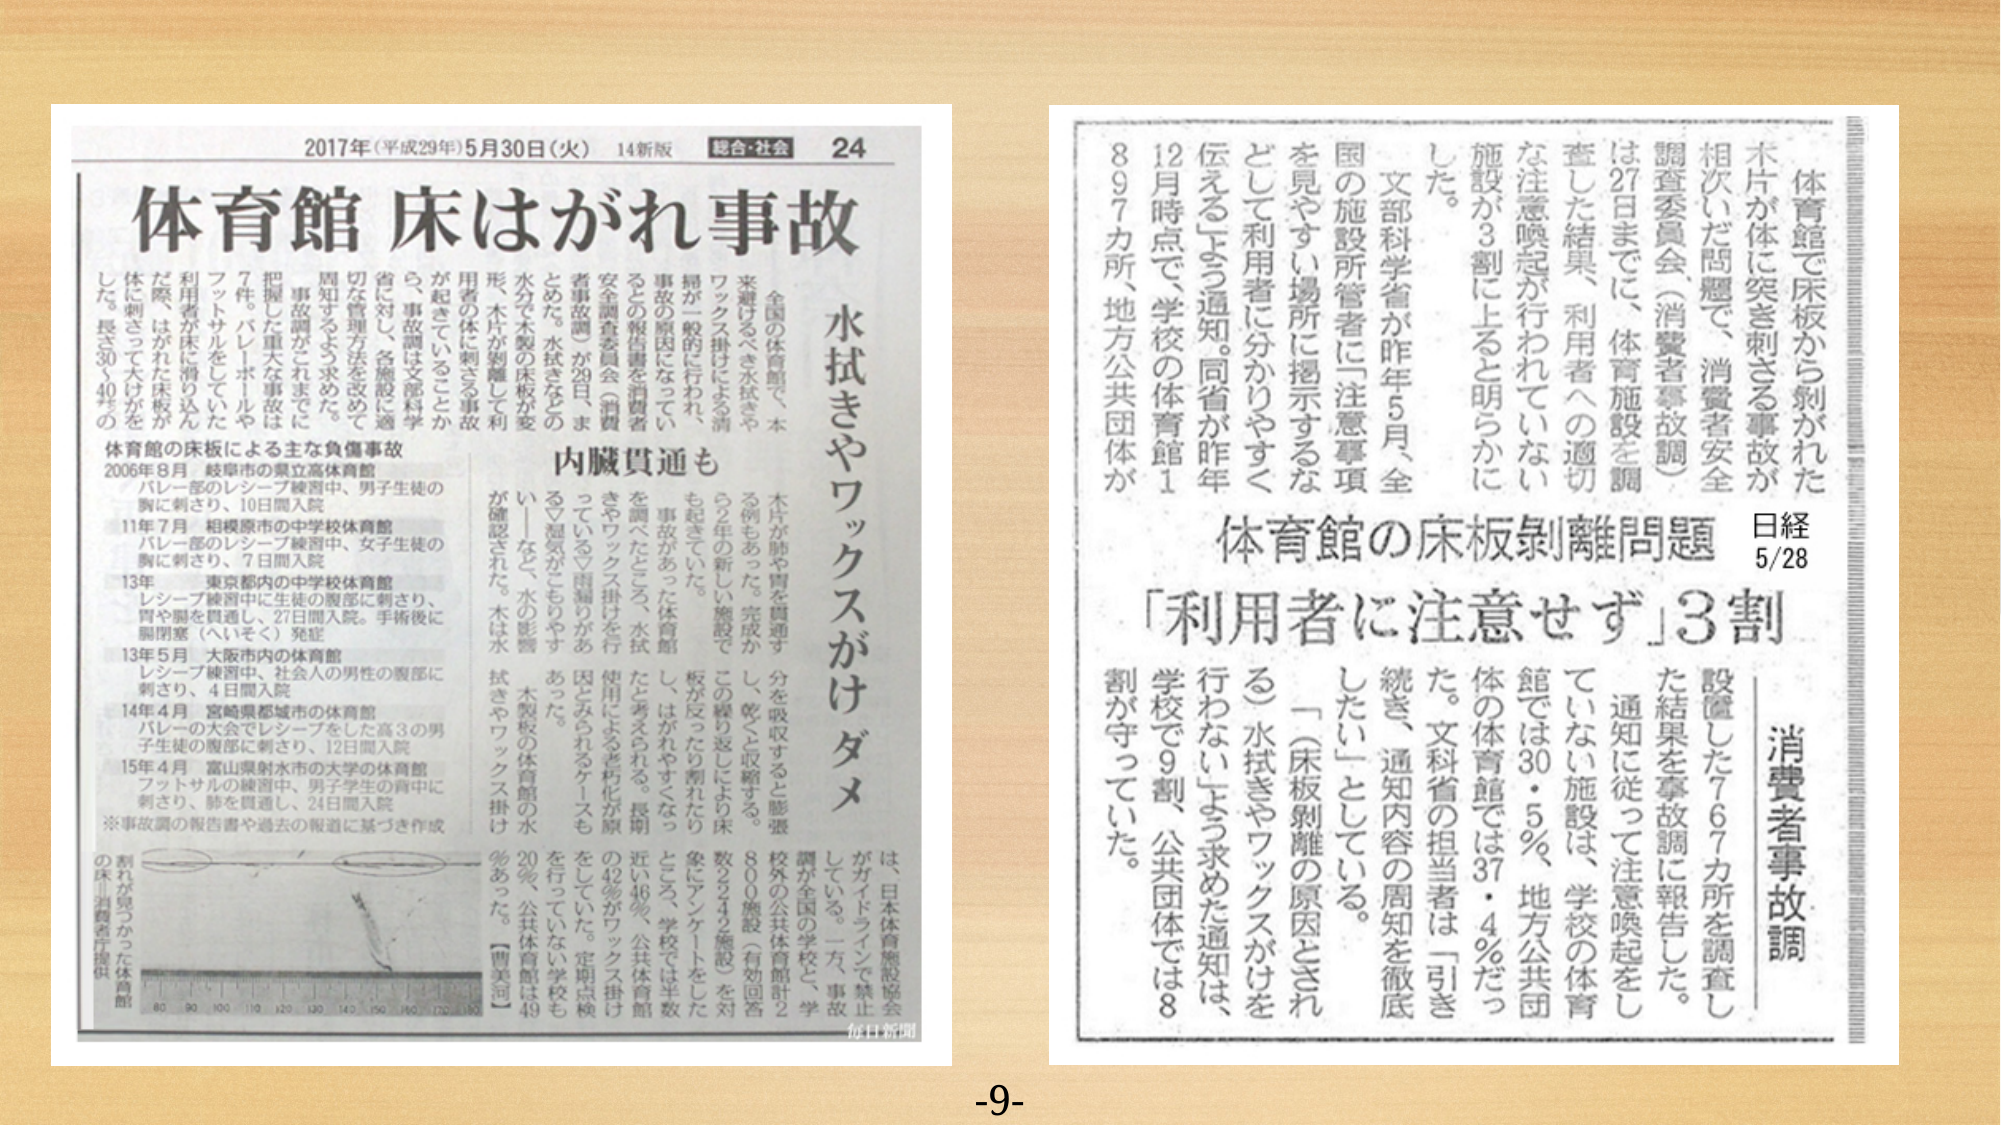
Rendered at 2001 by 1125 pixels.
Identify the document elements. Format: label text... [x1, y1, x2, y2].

text_box [0, 0, 2000, 1125]
text_box -9- [850, 1066, 1149, 1125]
picture [1049, 105, 1899, 1066]
picture [51, 104, 952, 1066]
